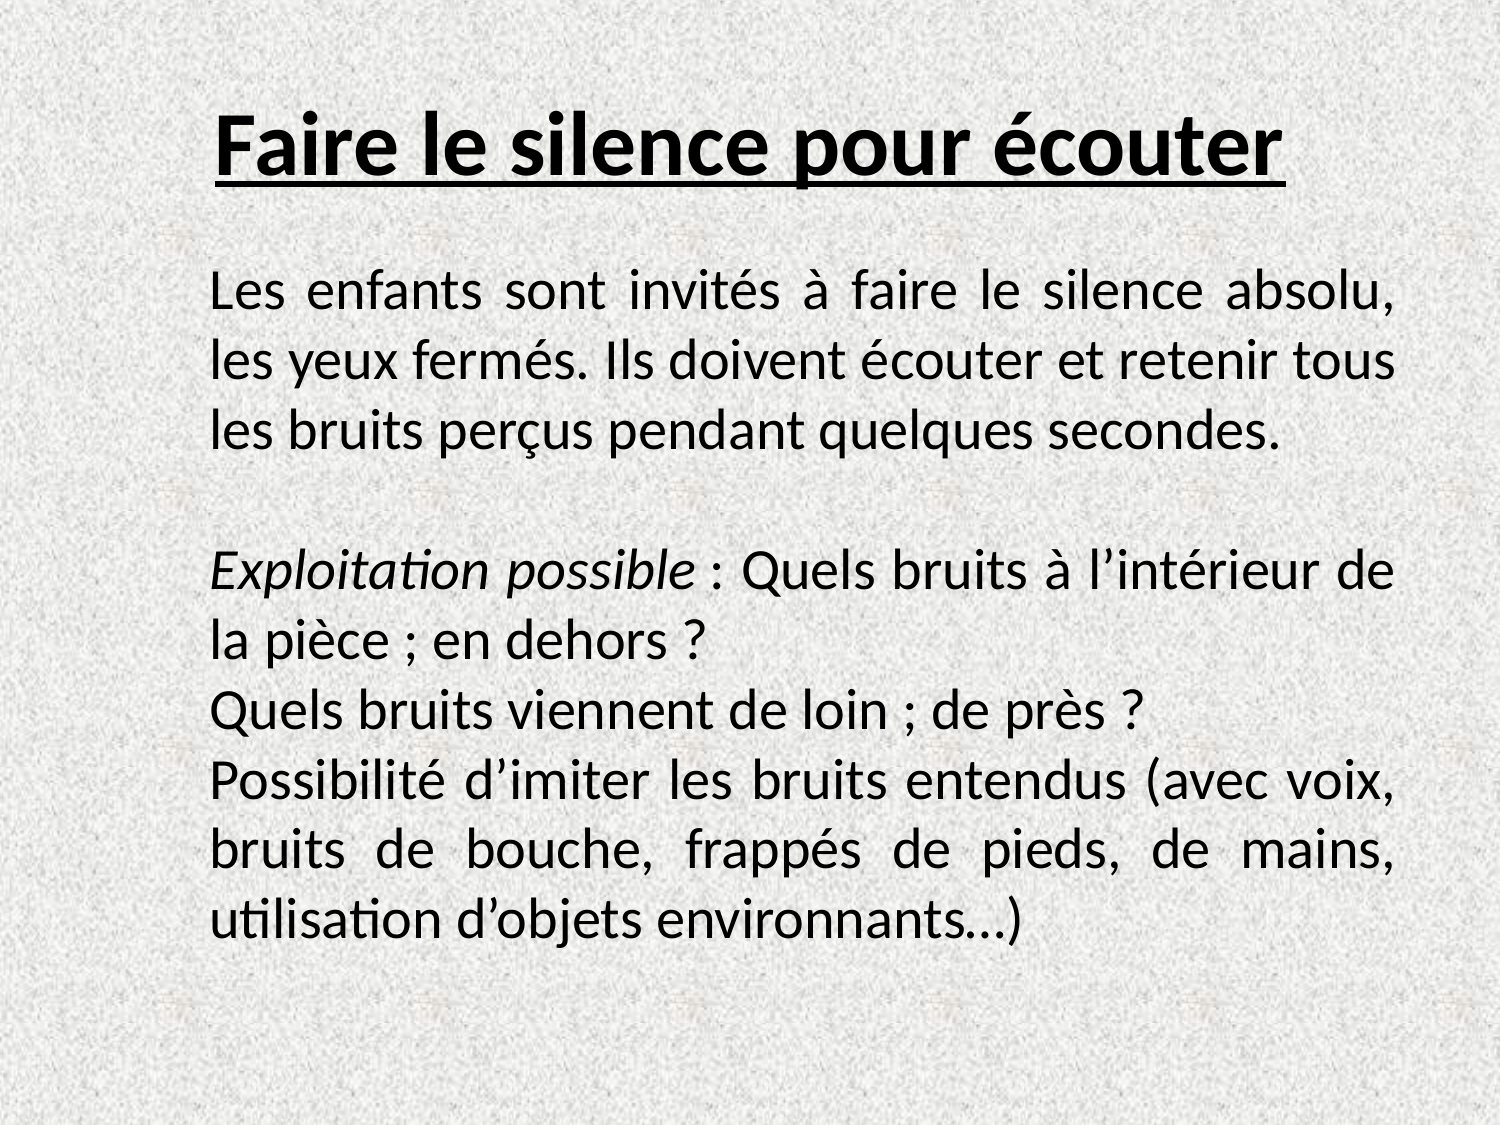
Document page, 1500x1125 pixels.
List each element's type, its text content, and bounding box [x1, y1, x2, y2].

title Faire le silence pour écouter [75, 45, 1425, 233]
text_box Les enfants sont invités à faire le silence absolu, les yeux fermés. Ils doivent écouter et retenir tous les bruits perçus pendant quelques secondes. Exploitation possible : Quels bruits à l’intérieur de la pièce ; en dehors ? Quels bruits viennent de loin ; de près ? Possibilité d’imiter les bruits entendus (avec voix, bruits de bouche, frappés de pieds, de mains, utilisation d’objets environnants…) [194, 243, 1412, 958]
picture [0, 0, 1500, 1125]
